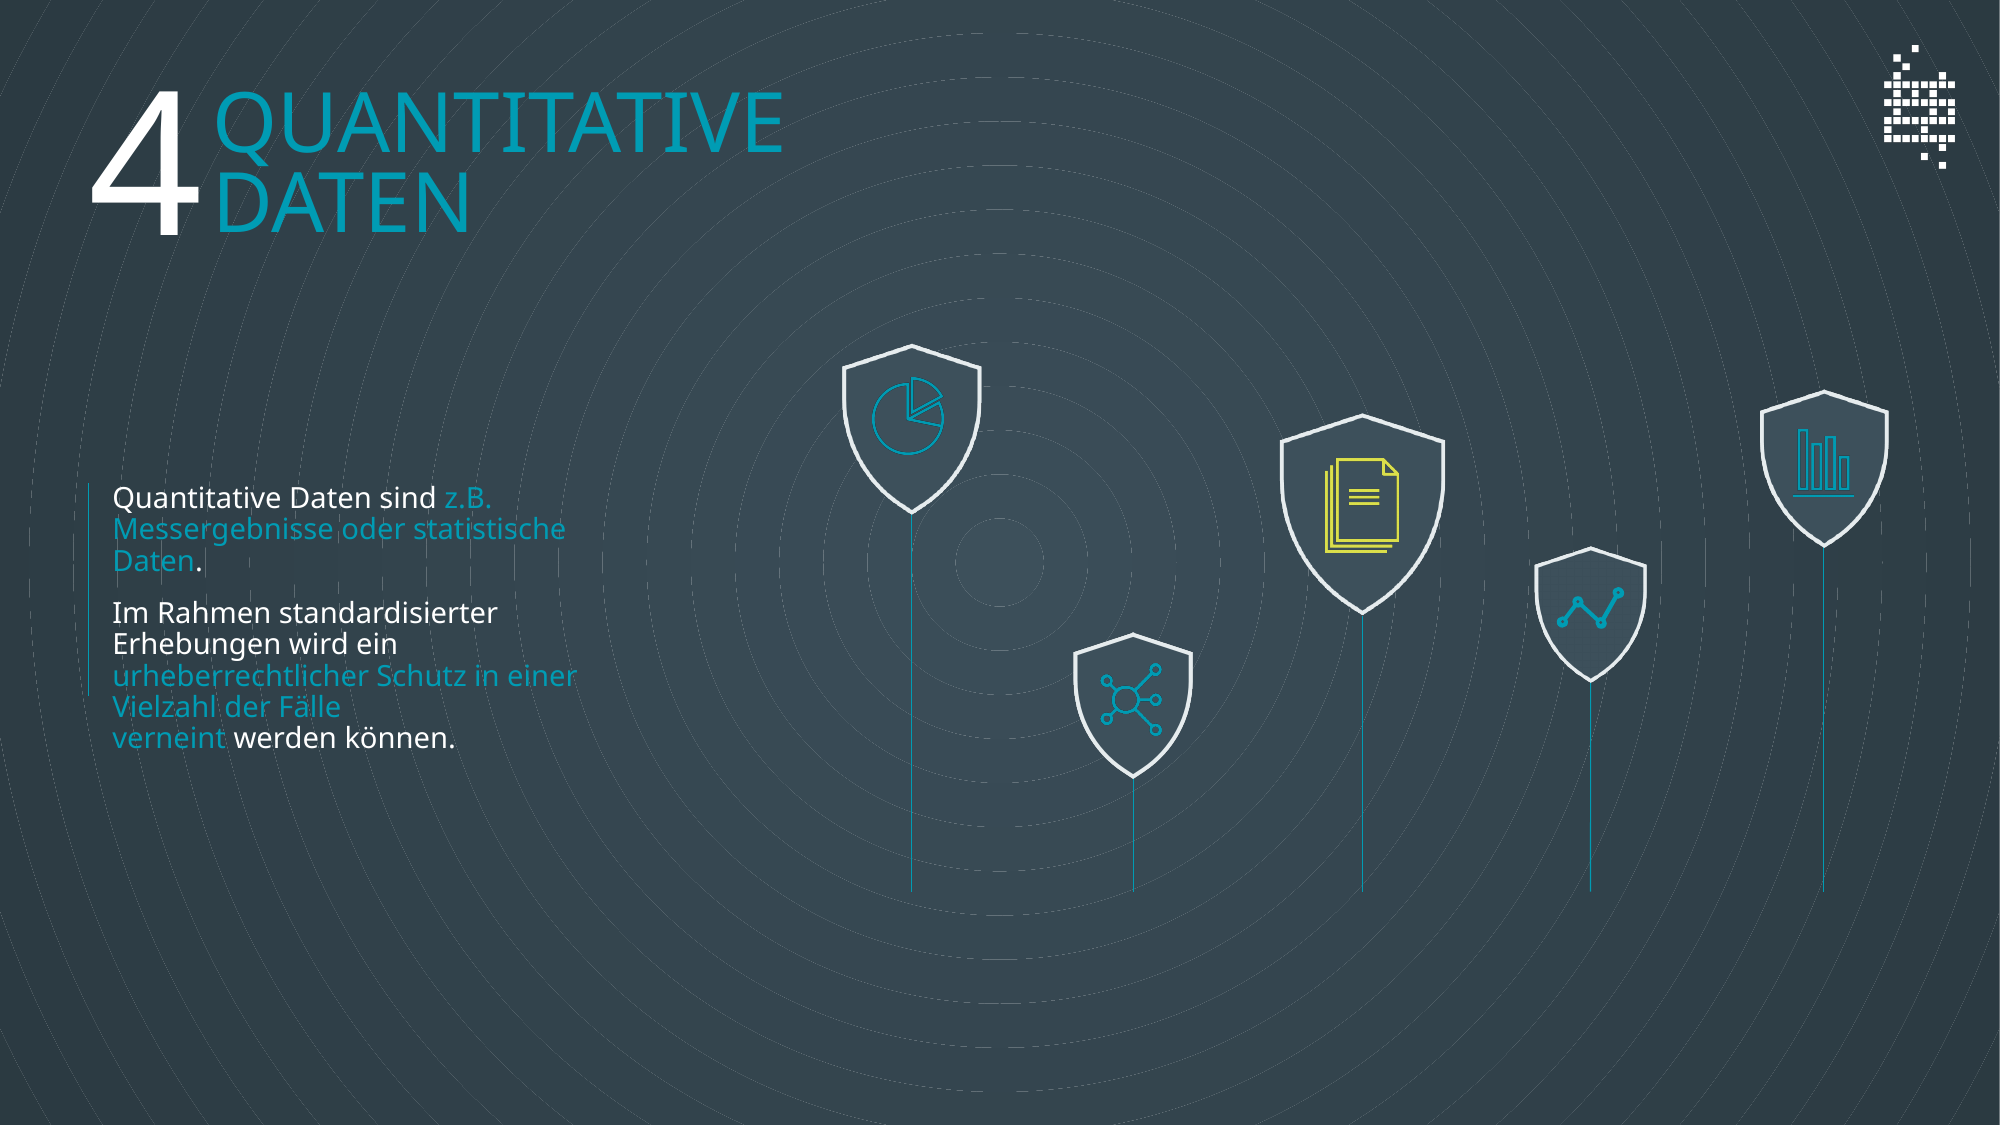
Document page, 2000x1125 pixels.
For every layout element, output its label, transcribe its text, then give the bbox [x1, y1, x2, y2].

list Quantitative Daten sind z.B. Messergebnisse oder statistische Daten. Im Rahmen standardisierter Erhebungen wird ein urheberrechtlicher Schutz in einer Vielzahl der Fälle verneint werden können. [88, 483, 647, 985]
picture [1758, 389, 1889, 548]
picture [1534, 546, 1647, 683]
title Quantitative Daten [88, 88, 1911, 402]
picture [1884, 45, 1955, 169]
picture [1073, 632, 1194, 779]
picture [840, 343, 982, 515]
picture [1278, 412, 1447, 617]
text_box 4 [88, 35, 325, 251]
text_box [0, 0, 2000, 1125]
